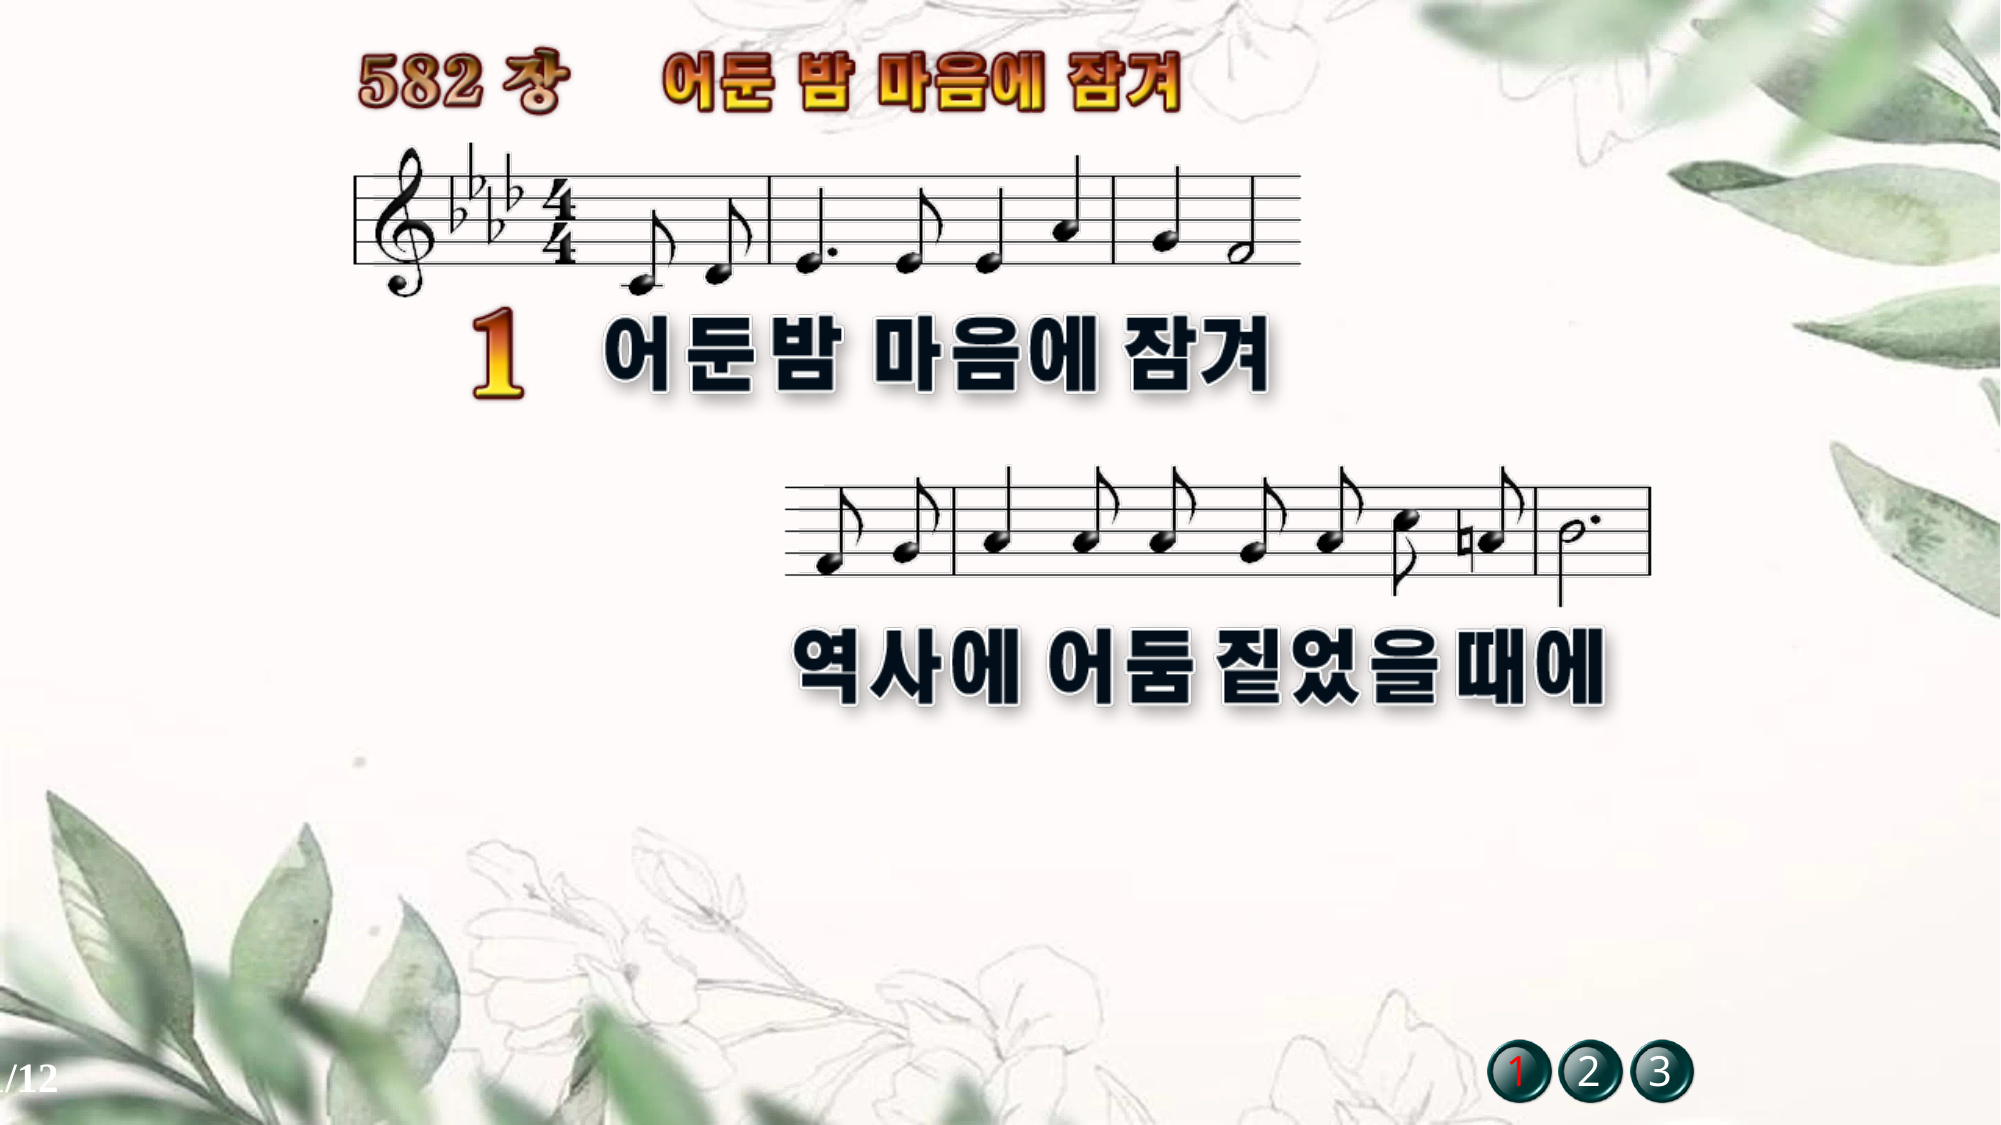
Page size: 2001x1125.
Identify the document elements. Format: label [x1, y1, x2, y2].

text_box [1555, 1035, 1626, 1106]
picture [0, 0, 2001, 1125]
text_box [1484, 1035, 1555, 1106]
text_box [1627, 1035, 1697, 1106]
